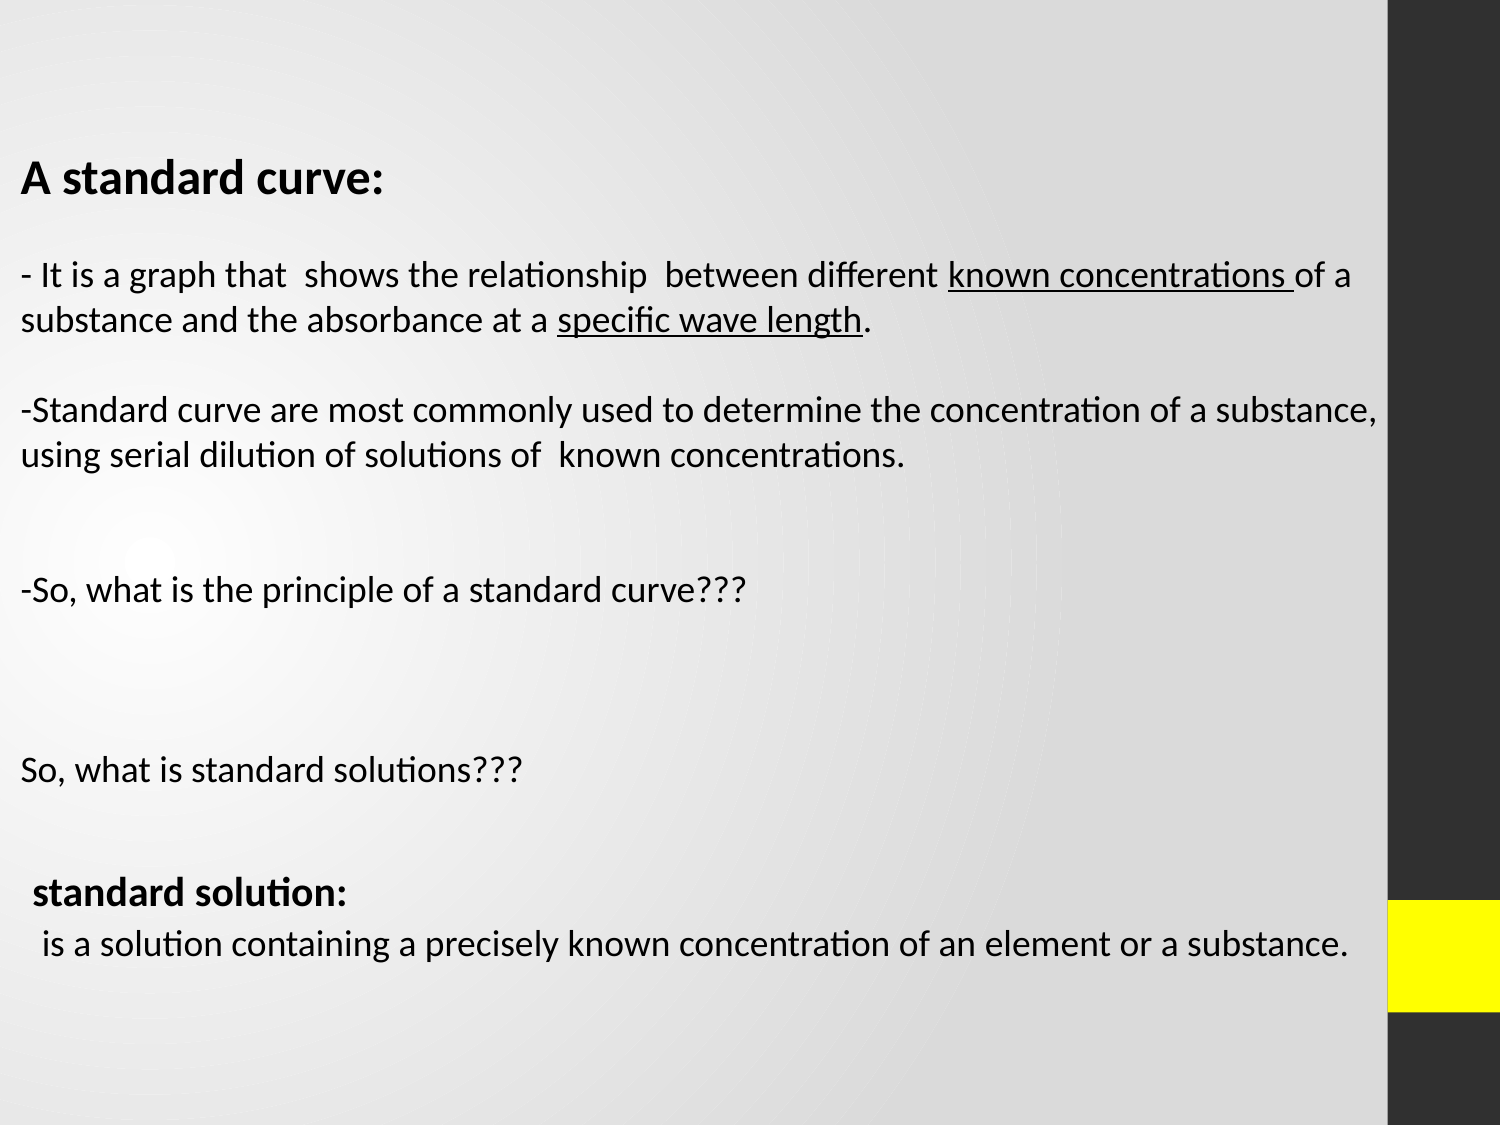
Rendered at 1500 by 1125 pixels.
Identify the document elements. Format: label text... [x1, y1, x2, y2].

text_box standard solution: is a solution containing a precisely known concentration of an element or a substance. [17, 857, 1436, 973]
text_box A standard curve: - It is a graph that shows the relationship between different known concentrations of a substance and the absorbance at a specific wave length. -Standard curve are most commonly used to determine the concentration of a substance, using serial dilution of solutions of known concentrations. -So, what is the principle of a standard curve??? So, what is standard solutions??? [5, 137, 1412, 842]
